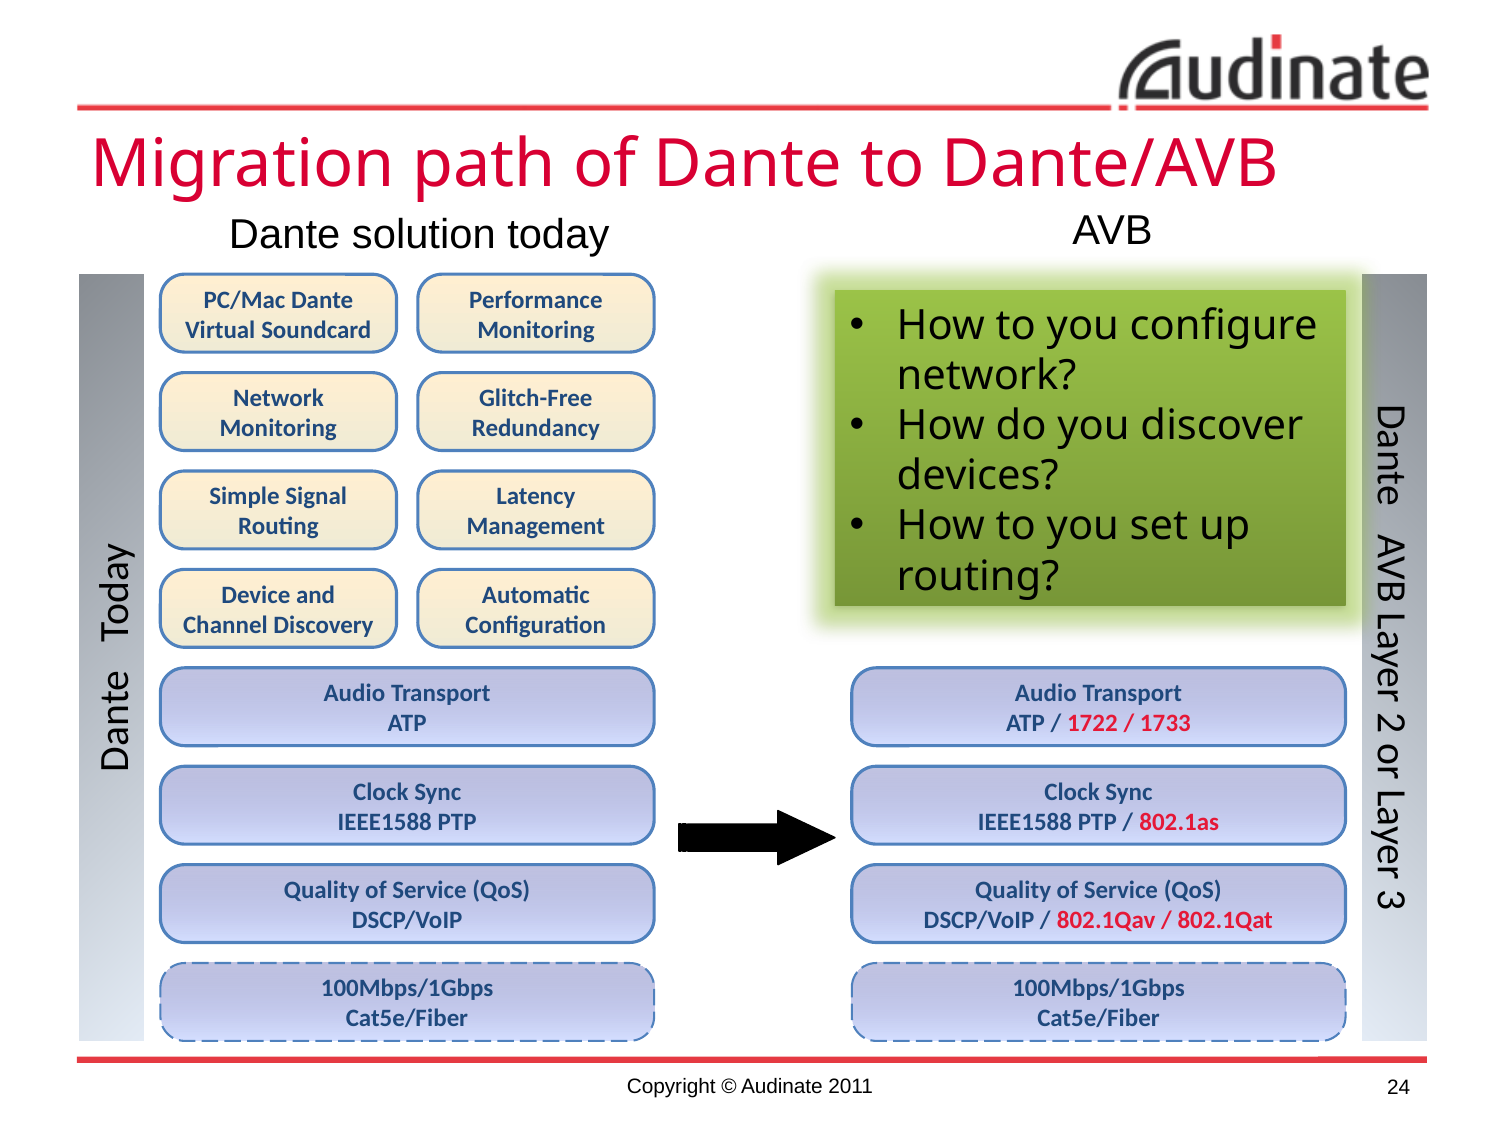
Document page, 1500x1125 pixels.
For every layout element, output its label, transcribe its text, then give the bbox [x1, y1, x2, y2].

text_box Dante Today [79, 274, 144, 1041]
text_box AVB [1057, 195, 1168, 261]
footer Copyright © Audinate 2011 [512, 1065, 988, 1103]
title Migration path of Dante to Dante/AVB [74, 119, 1426, 200]
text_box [160, 667, 655, 1042]
picture [65, 22, 1443, 125]
text_box How to you configure network? How do you discover devices? How to you set up routing? [834, 290, 1346, 606]
slide_number 24 [1074, 1066, 1426, 1103]
text_box Dante AVB Layer 2 or Layer 3 [1362, 274, 1427, 1041]
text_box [160, 198, 655, 648]
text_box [678, 667, 1346, 1042]
